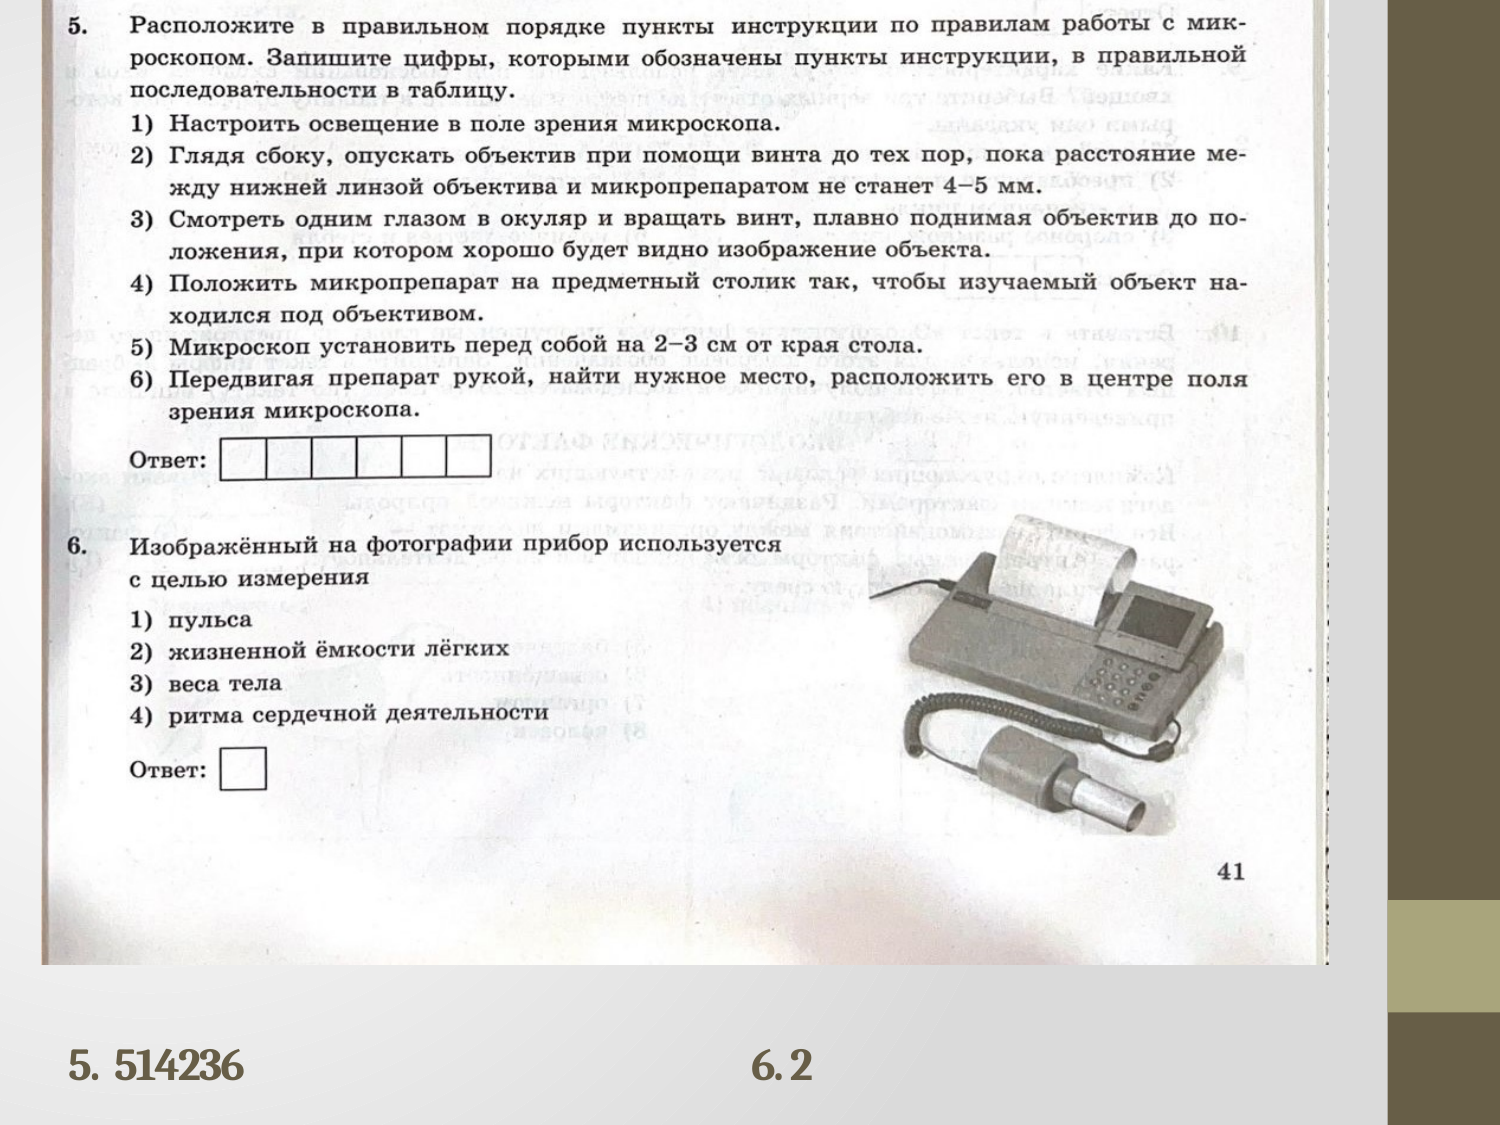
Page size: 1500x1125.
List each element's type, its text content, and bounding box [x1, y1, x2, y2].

title 5. 514236 6. 2 [53, 999, 1329, 1098]
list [40, 0, 1330, 965]
